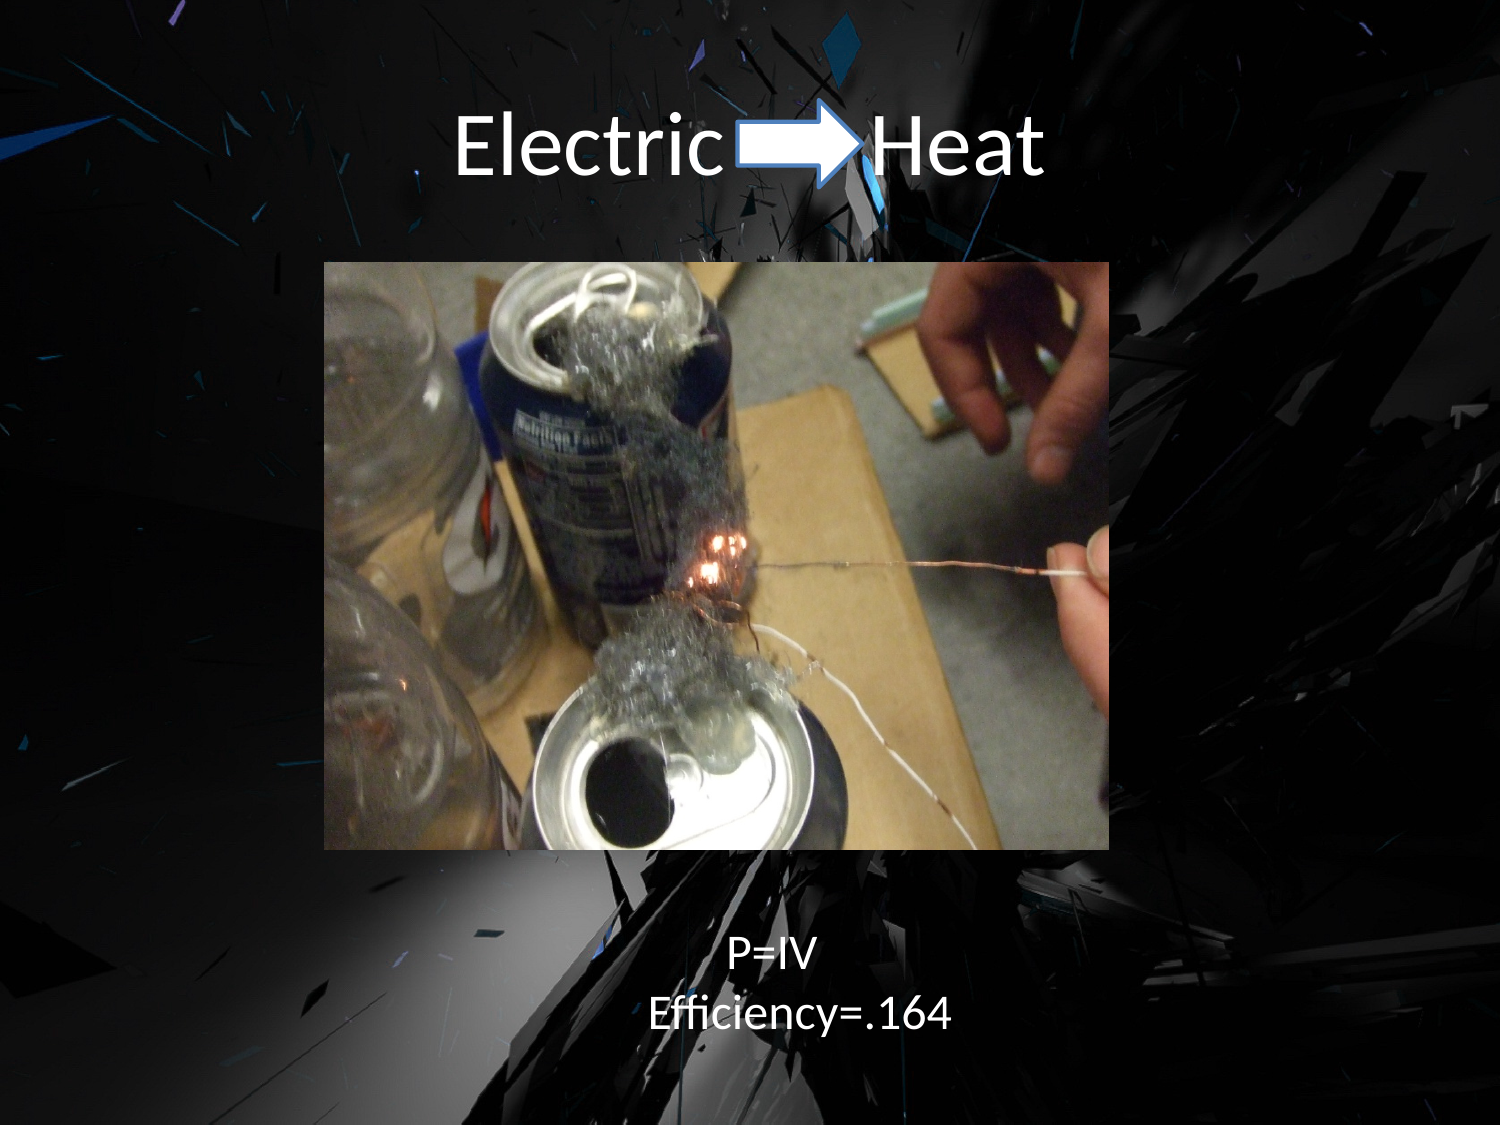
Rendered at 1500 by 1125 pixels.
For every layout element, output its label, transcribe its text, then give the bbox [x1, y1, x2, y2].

picture [0, 0, 1500, 1125]
text_box [735, 97, 865, 190]
title Electric Heat [75, 45, 1425, 233]
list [324, 262, 1109, 851]
